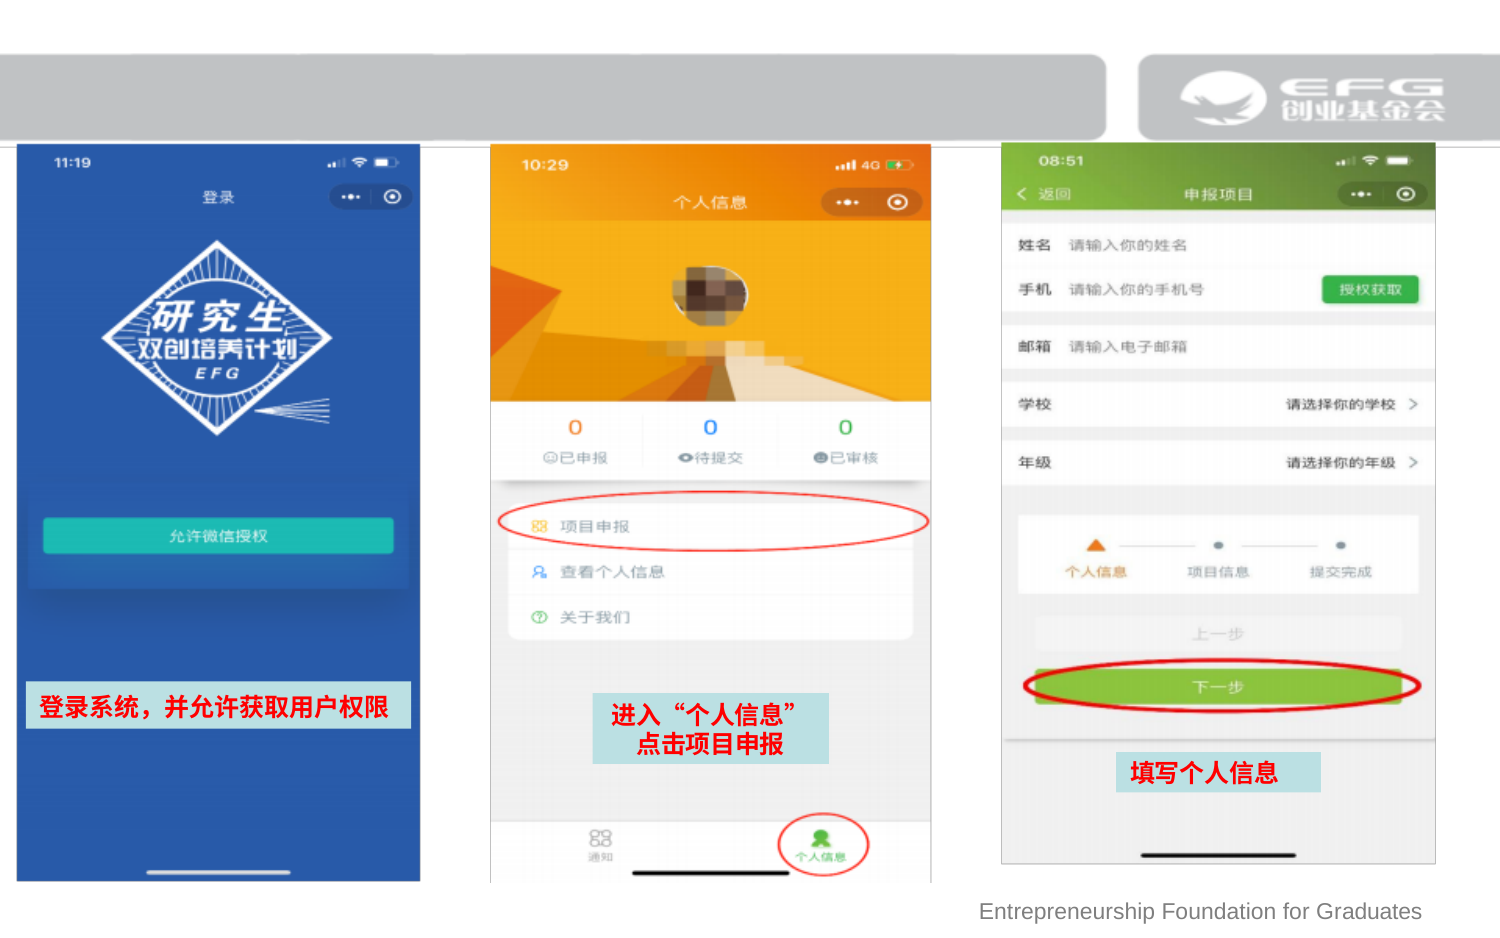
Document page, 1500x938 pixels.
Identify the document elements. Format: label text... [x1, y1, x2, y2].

text_box Entrepreneurship Foundation for Graduates [976, 899, 1424, 926]
picture [0, 49, 1500, 883]
